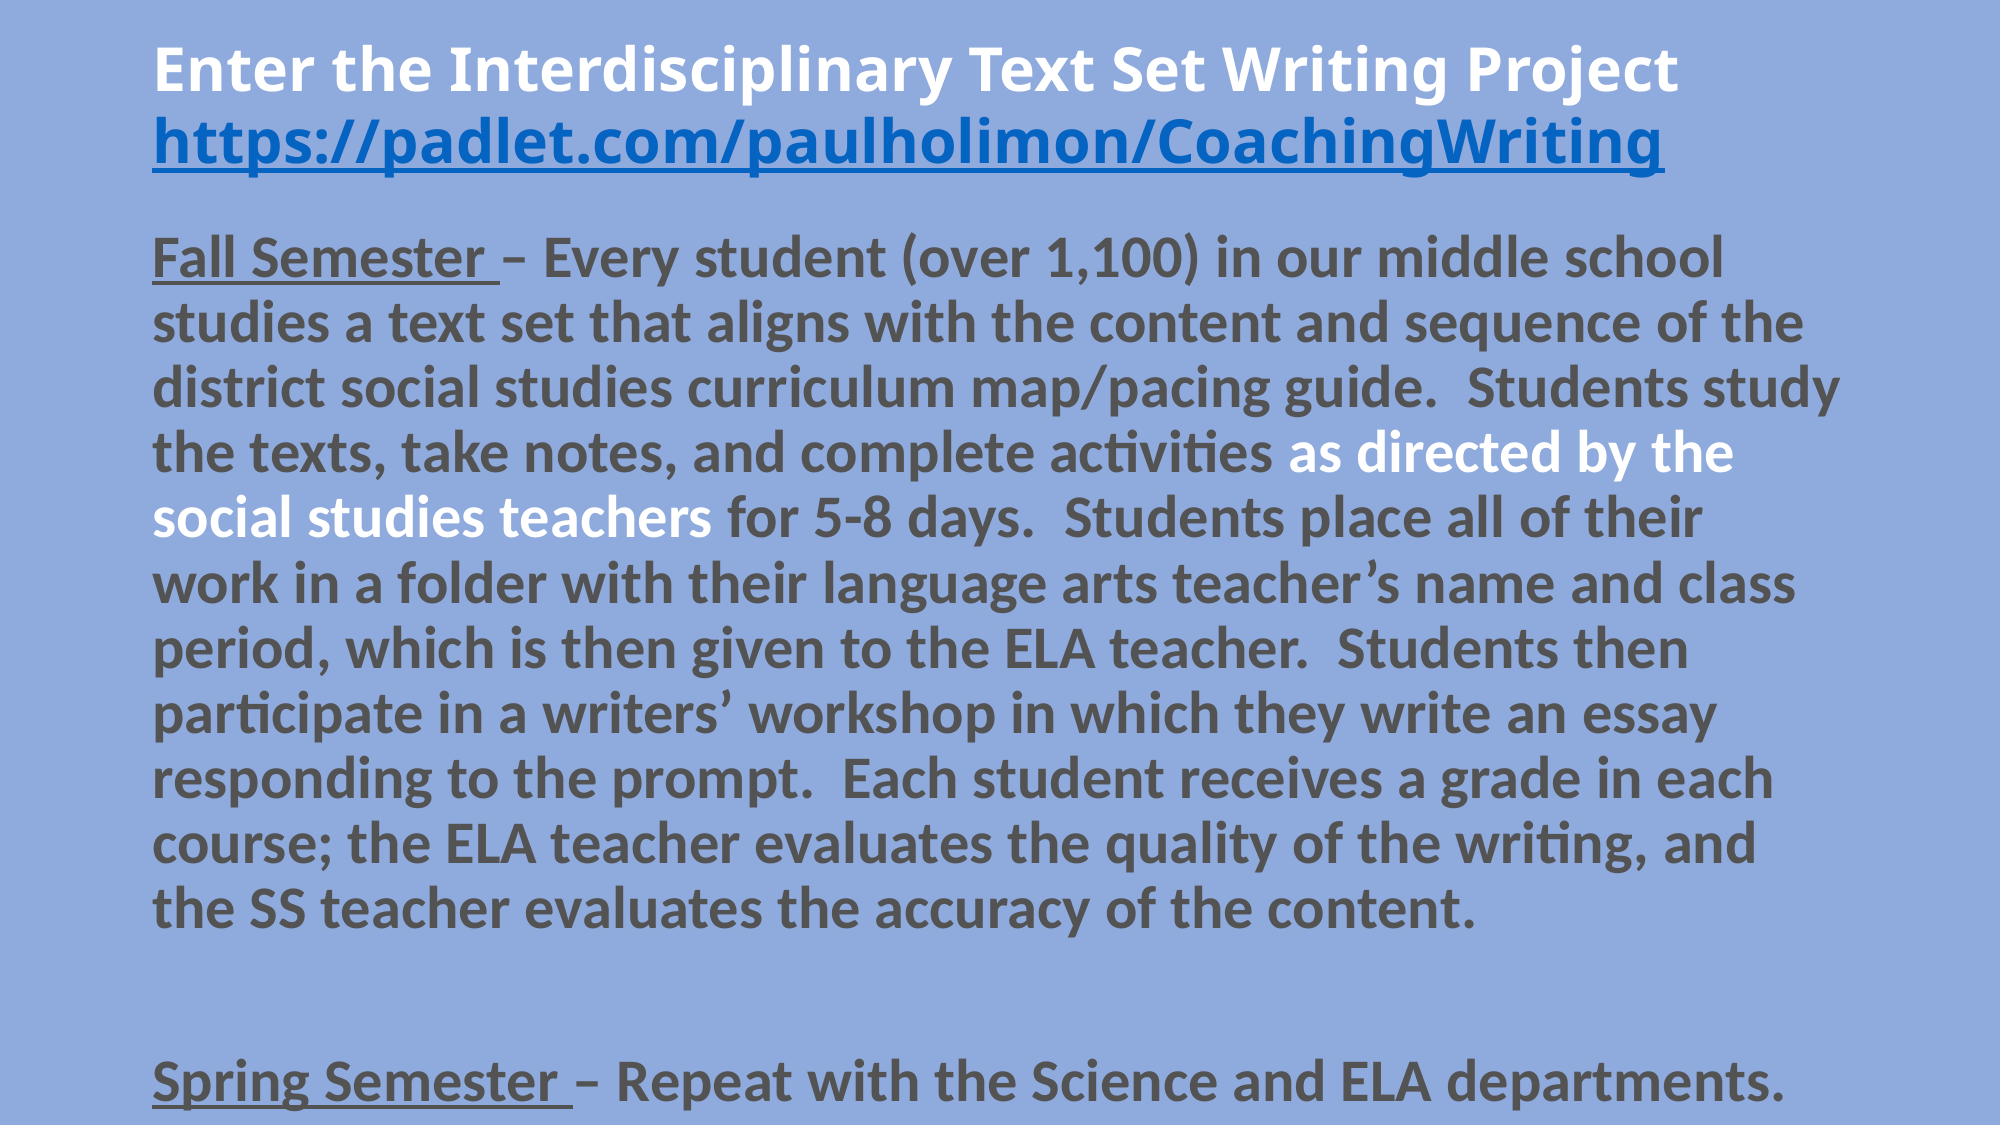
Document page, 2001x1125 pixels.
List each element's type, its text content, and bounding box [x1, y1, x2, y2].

list Fall Semester – Every student (over 1,100) in our middle school studies a text set that aligns with the content and sequence of the district social studies curriculum map/pacing guide. Students study the texts, take notes, and complete activities as directed by the social studies teachers for 5-8 days. Students place all of their work in a folder with their language arts teacher’s name and class period, which is then given to the ELA teacher. Students then participate in a writers’ workshop in which they write an essay responding to the prompt. Each student receives a grade in each course; the ELA teacher evaluates the quality of the writing, and the SS teacher evaluates the accuracy of the content. Spring Semester – Repeat with the Science and ELA departments. [137, 217, 1863, 932]
title Enter the Interdisciplinary Text Set Writing Project https://padlet.com/paulholimon/CoachingWriting [137, 0, 1863, 217]
